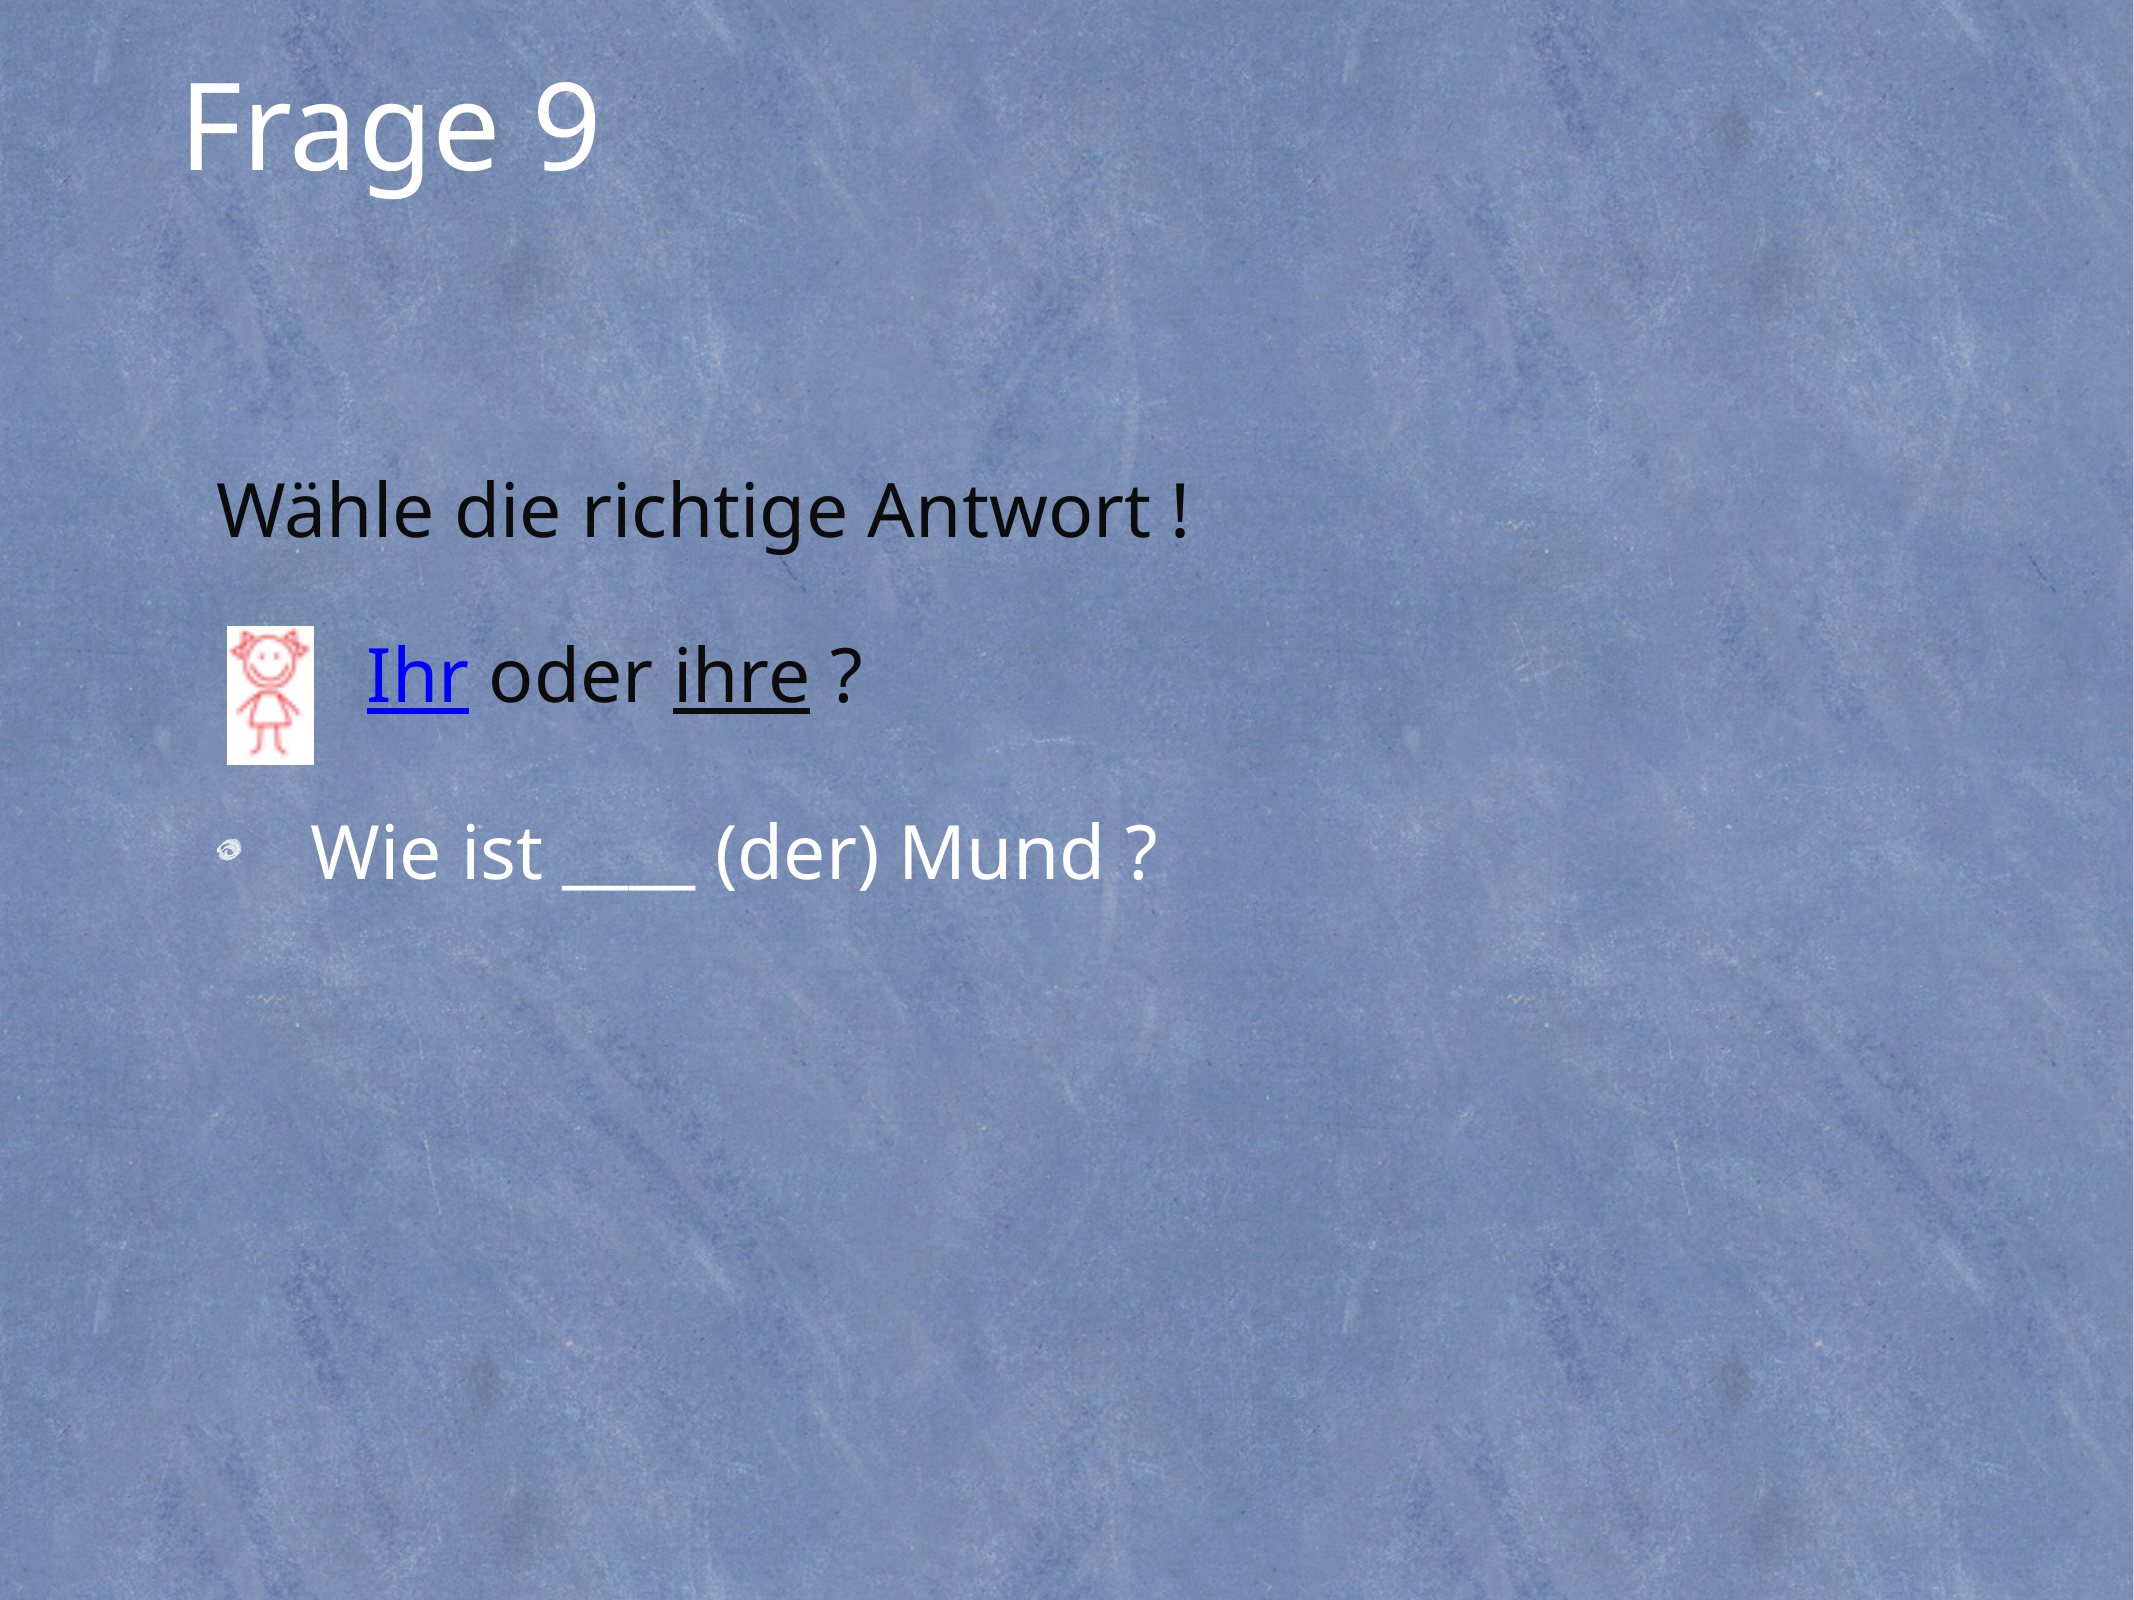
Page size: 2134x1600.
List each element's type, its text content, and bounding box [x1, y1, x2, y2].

subtitle Wähle die richtige Antwort ! Ihr oder ihre ? Wie ist ____ (der) Mund ? [207, 453, 1926, 1397]
picture [0, 0, 2134, 1600]
title Frage 9 [170, 35, 1592, 209]
